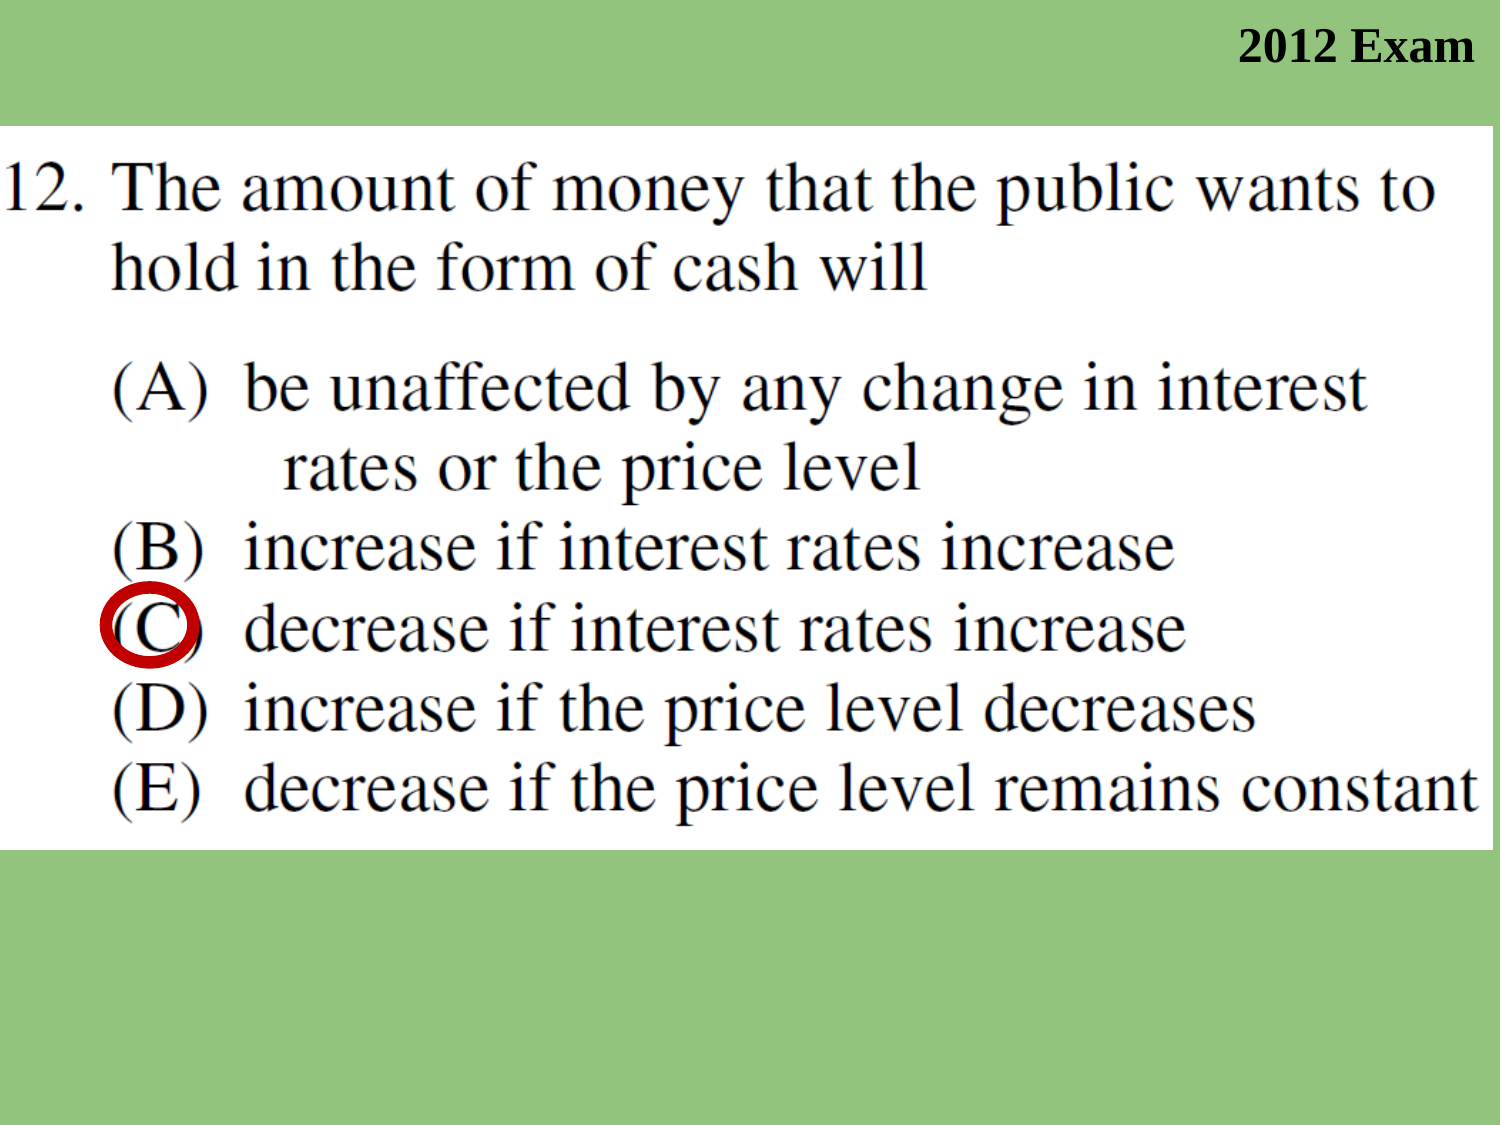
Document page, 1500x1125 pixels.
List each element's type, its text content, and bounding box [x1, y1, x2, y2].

picture [0, 126, 1494, 851]
text_box 2012 Exam [1222, 5, 1493, 82]
